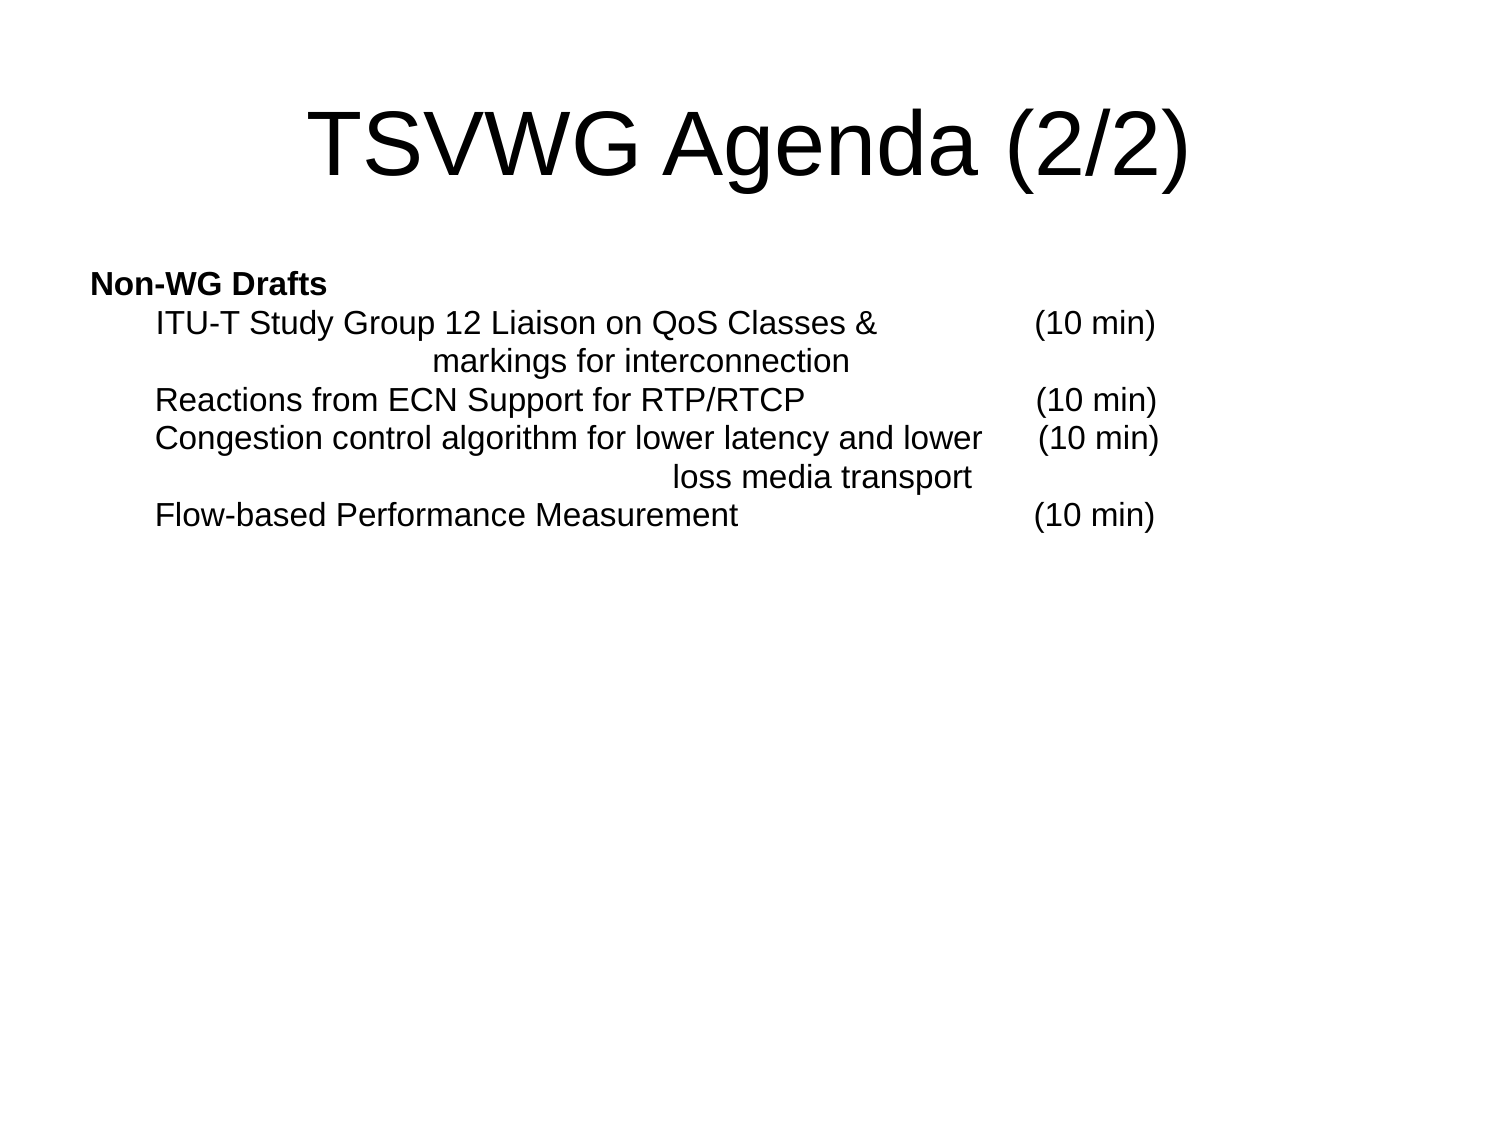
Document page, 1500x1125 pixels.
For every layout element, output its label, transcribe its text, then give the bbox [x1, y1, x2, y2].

list Non-WG Drafts ITU-T Study Group 12 Liaison on QoS Classes & (10 min) markings for interconnection Reactions from ECN Support for RTP/RTCP (10 min) Congestion control algorithm for lower latency and lower (10 min) loss media transport Flow-based Performance Measurement (10 min) [74, 262, 1476, 1063]
title TSVWG Agenda (2/2) [74, 44, 1426, 233]
